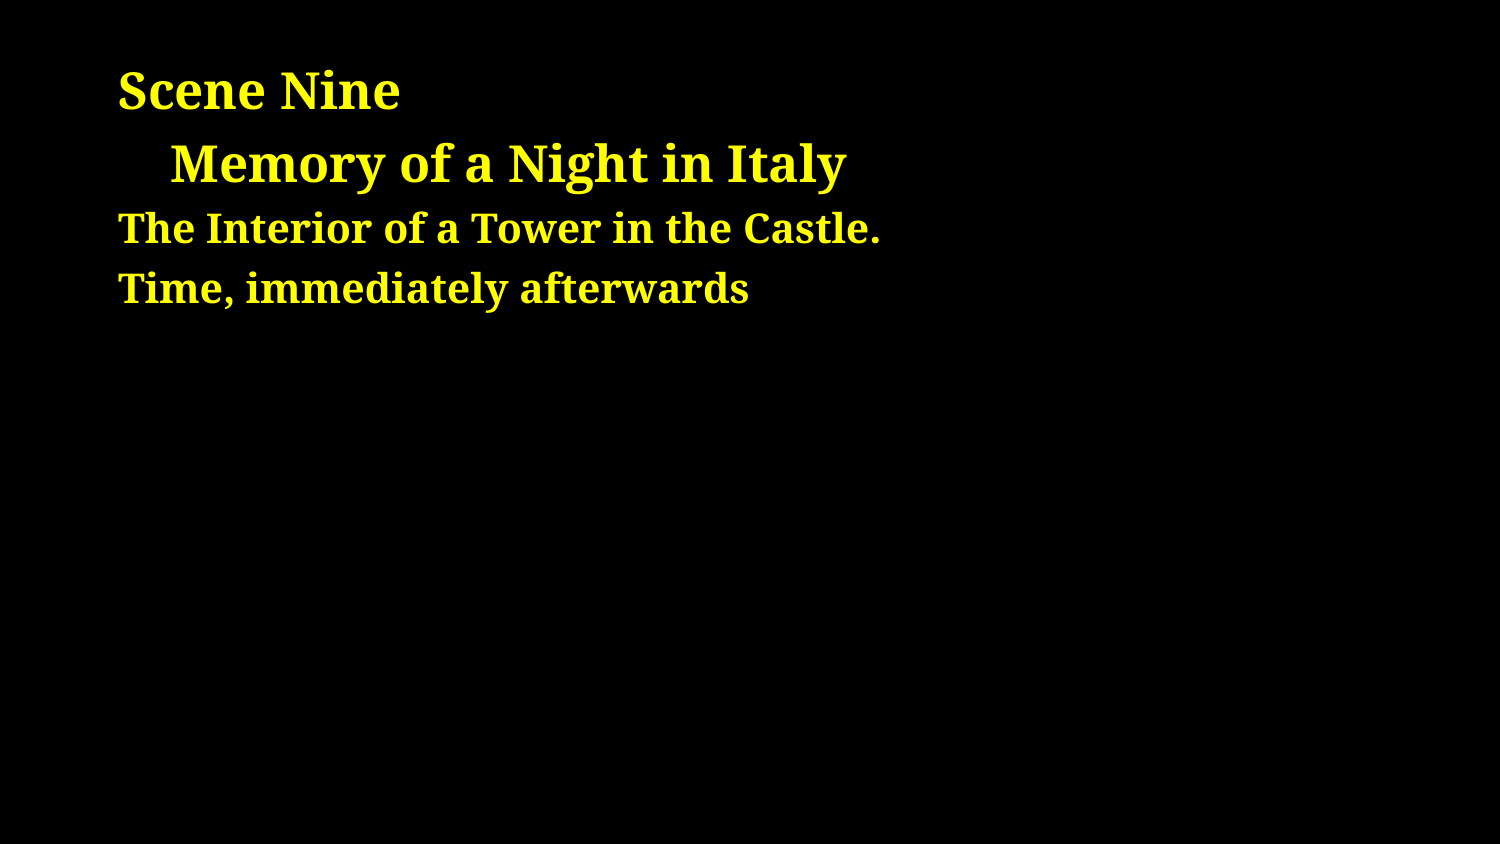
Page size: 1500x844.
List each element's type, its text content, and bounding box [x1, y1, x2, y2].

title Scene Nine Memory of a Night in Italy The Interior of a Tower in the Castle. Time, immediately afterwards [103, 38, 1397, 320]
